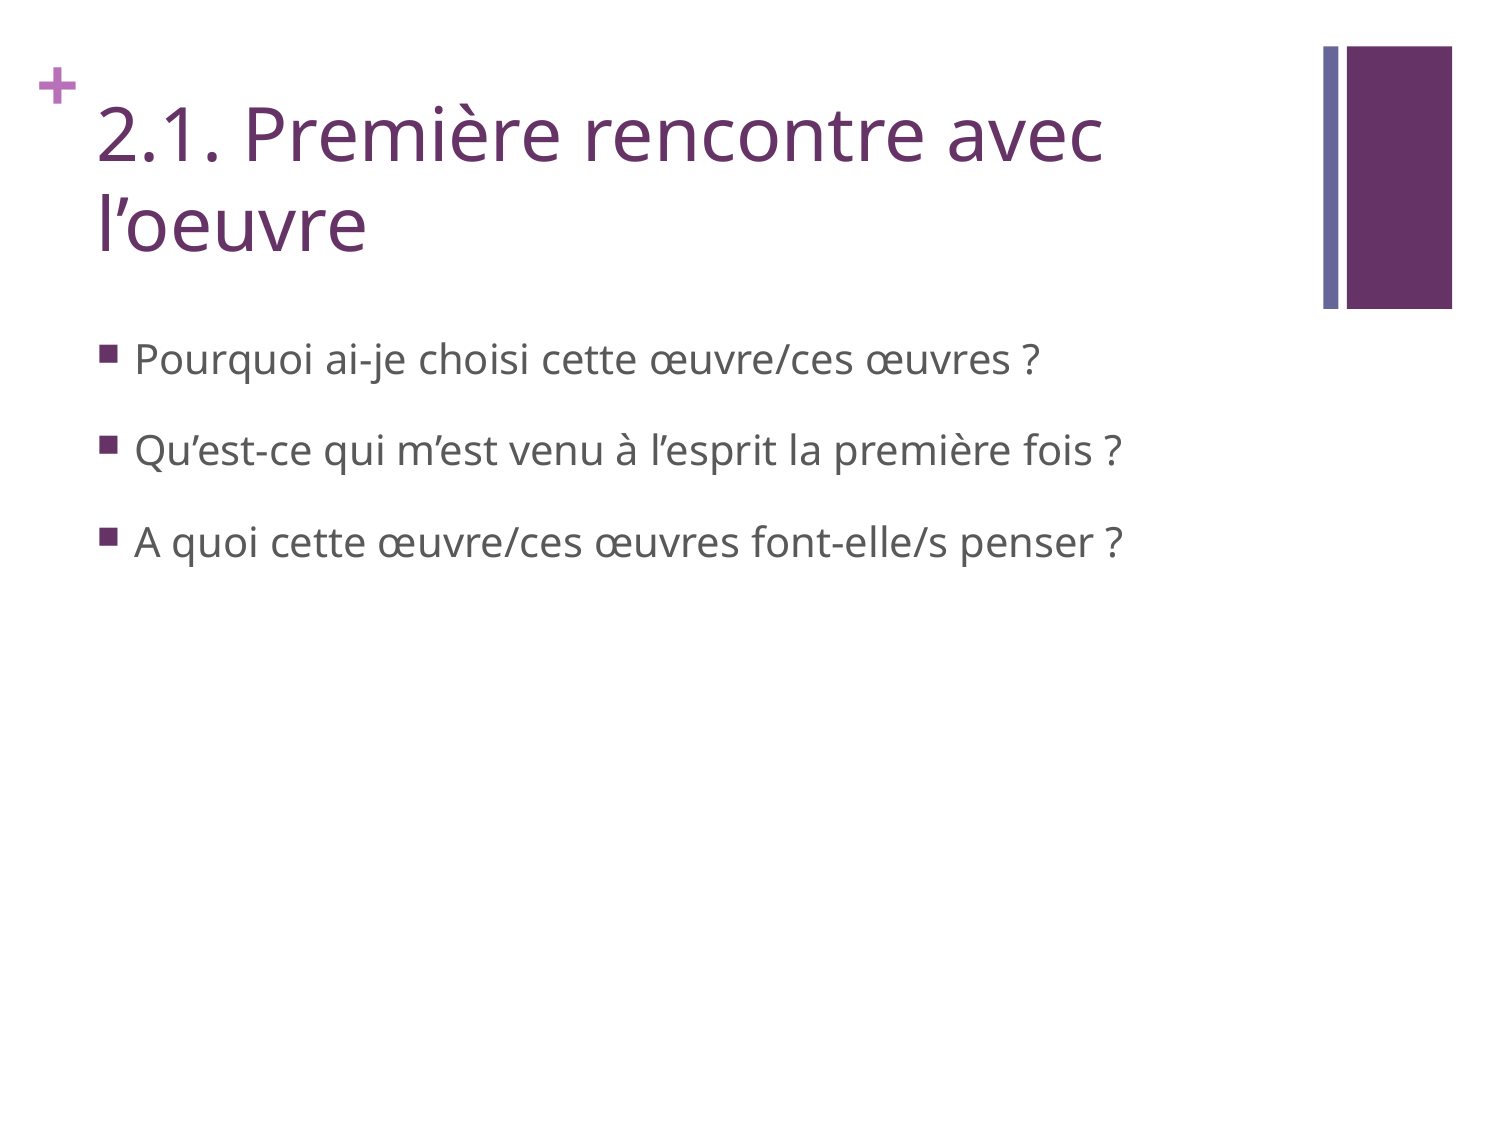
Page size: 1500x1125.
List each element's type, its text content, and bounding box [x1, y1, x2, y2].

list Pourquoi ai-je choisi cette œuvre/ces œuvres ? Qu’est-ce qui m’est venu à l’esprit la première fois ? A quoi cette œuvre/ces œuvres font-elle/s penser ? [81, 324, 1322, 1005]
title 2.1. Première rencontre avec l’oeuvre [81, 79, 1322, 263]
